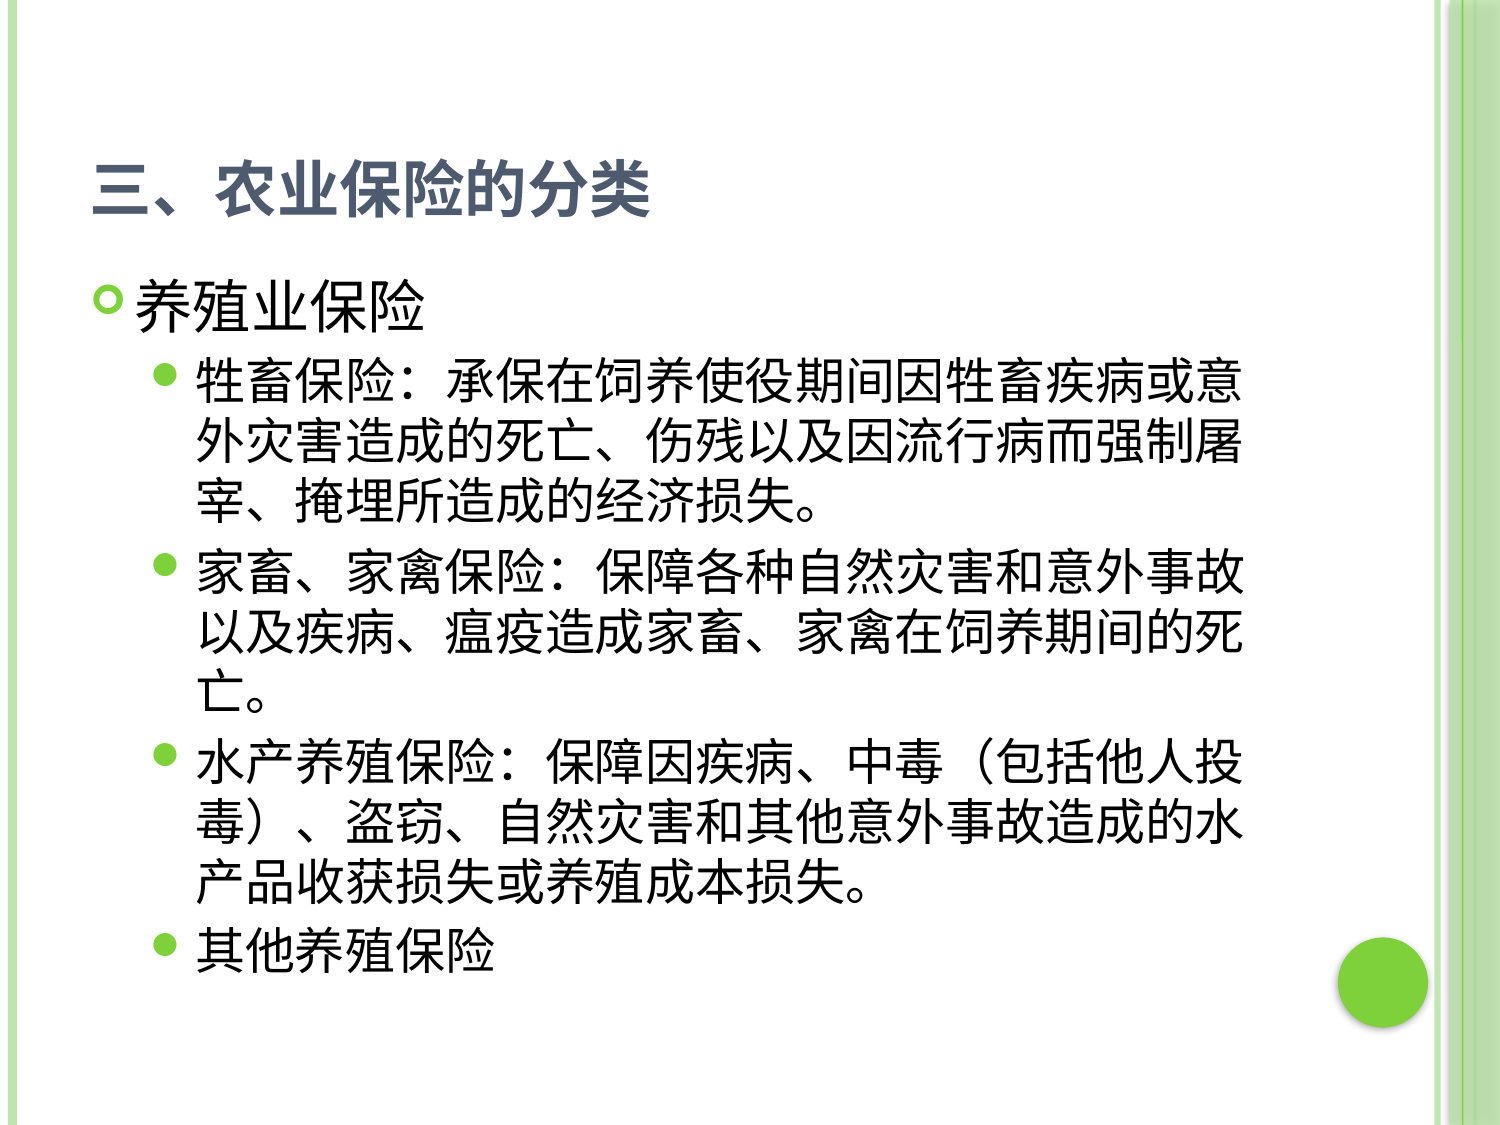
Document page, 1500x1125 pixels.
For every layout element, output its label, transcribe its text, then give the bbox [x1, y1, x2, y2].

list 养殖业保险 牲畜保险：承保在饲养使役期间因牲畜疾病或意外灾害造成的死亡、伤残以及因流行病而强制屠宰、掩埋所造成的经济损失。 家畜、家禽保险：保障各种自然灾害和意外事故以及疾病、瘟疫造成家畜、家禽在饲养期间的死亡。 水产养殖保险：保障因疾病、中毒（包括他人投毒）、盗窃、自然灾害和其他意外事故造成的水产品收获损失或养殖成本损失。 其他养殖保险 [74, 262, 1301, 1063]
title 三、农业保险的分类 [75, 45, 1300, 233]
